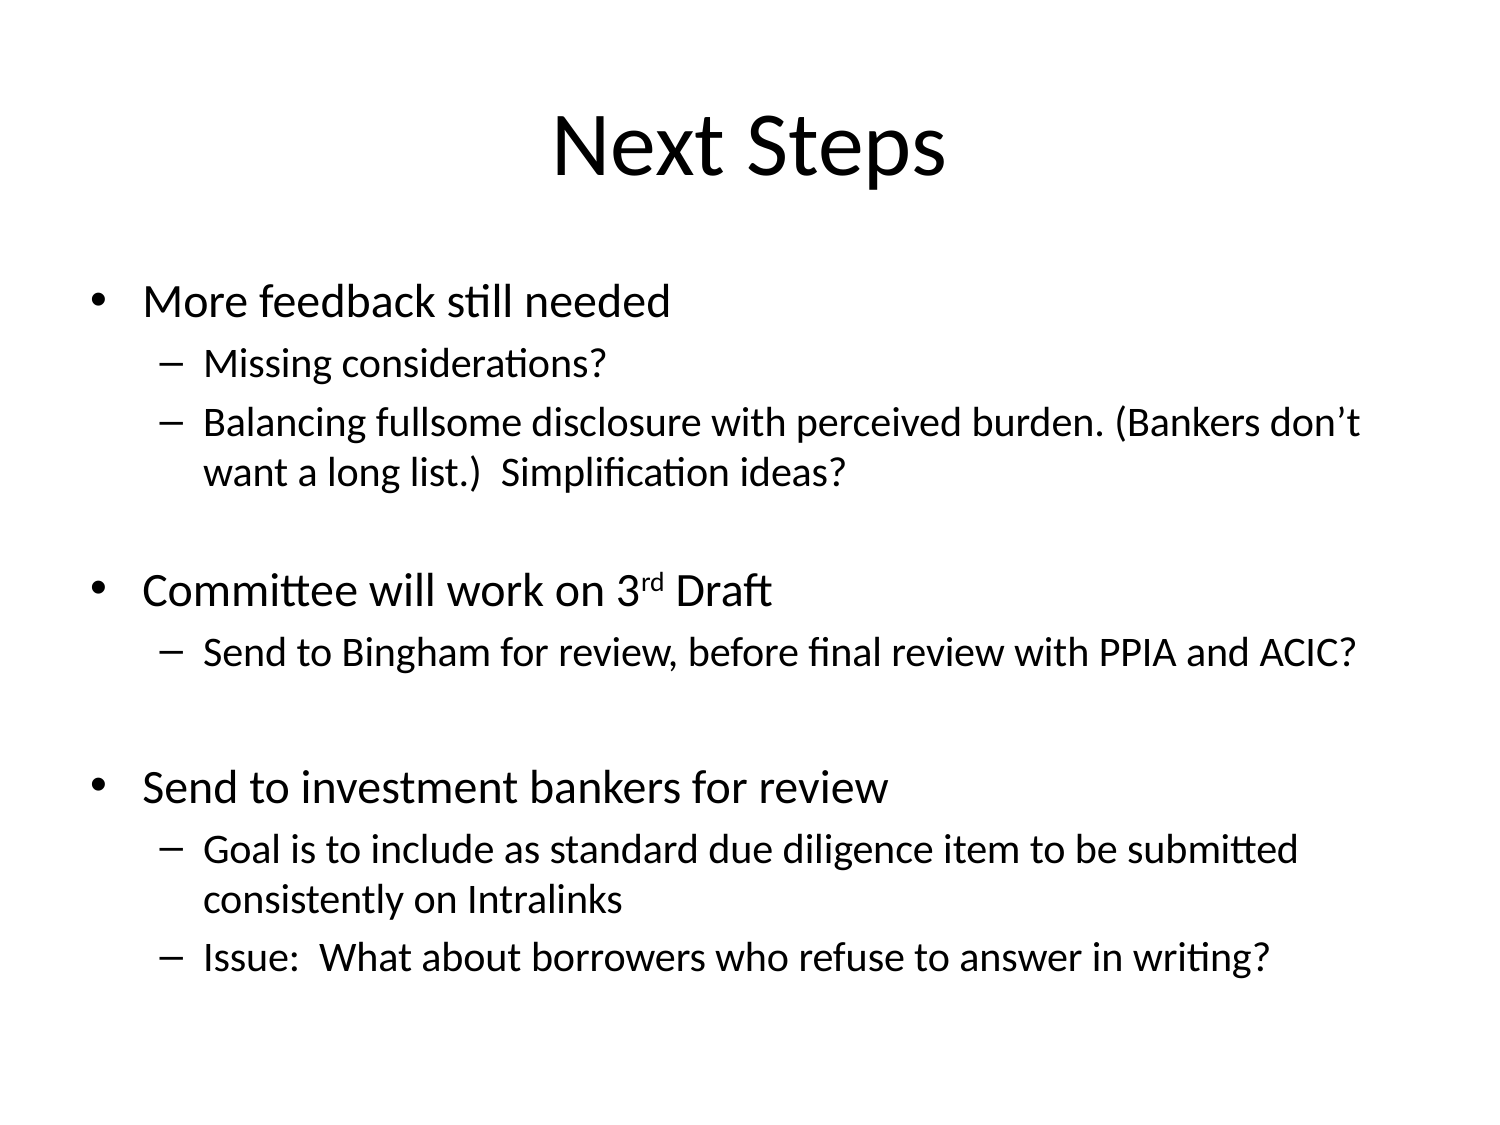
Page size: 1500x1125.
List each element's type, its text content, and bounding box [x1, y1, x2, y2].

list More feedback still needed Missing considerations? Balancing fullsome disclosure with perceived burden. (Bankers don’t want a long list.) Simplification ideas? Committee will work on 3rd Draft Send to Bingham for review, before final review with PPIA and ACIC? Send to investment bankers for review Goal is to include as standard due diligence item to be submitted consistently on Intralinks Issue: What about borrowers who refuse to answer in writing? [75, 262, 1425, 1005]
title Next Steps [75, 45, 1425, 233]
